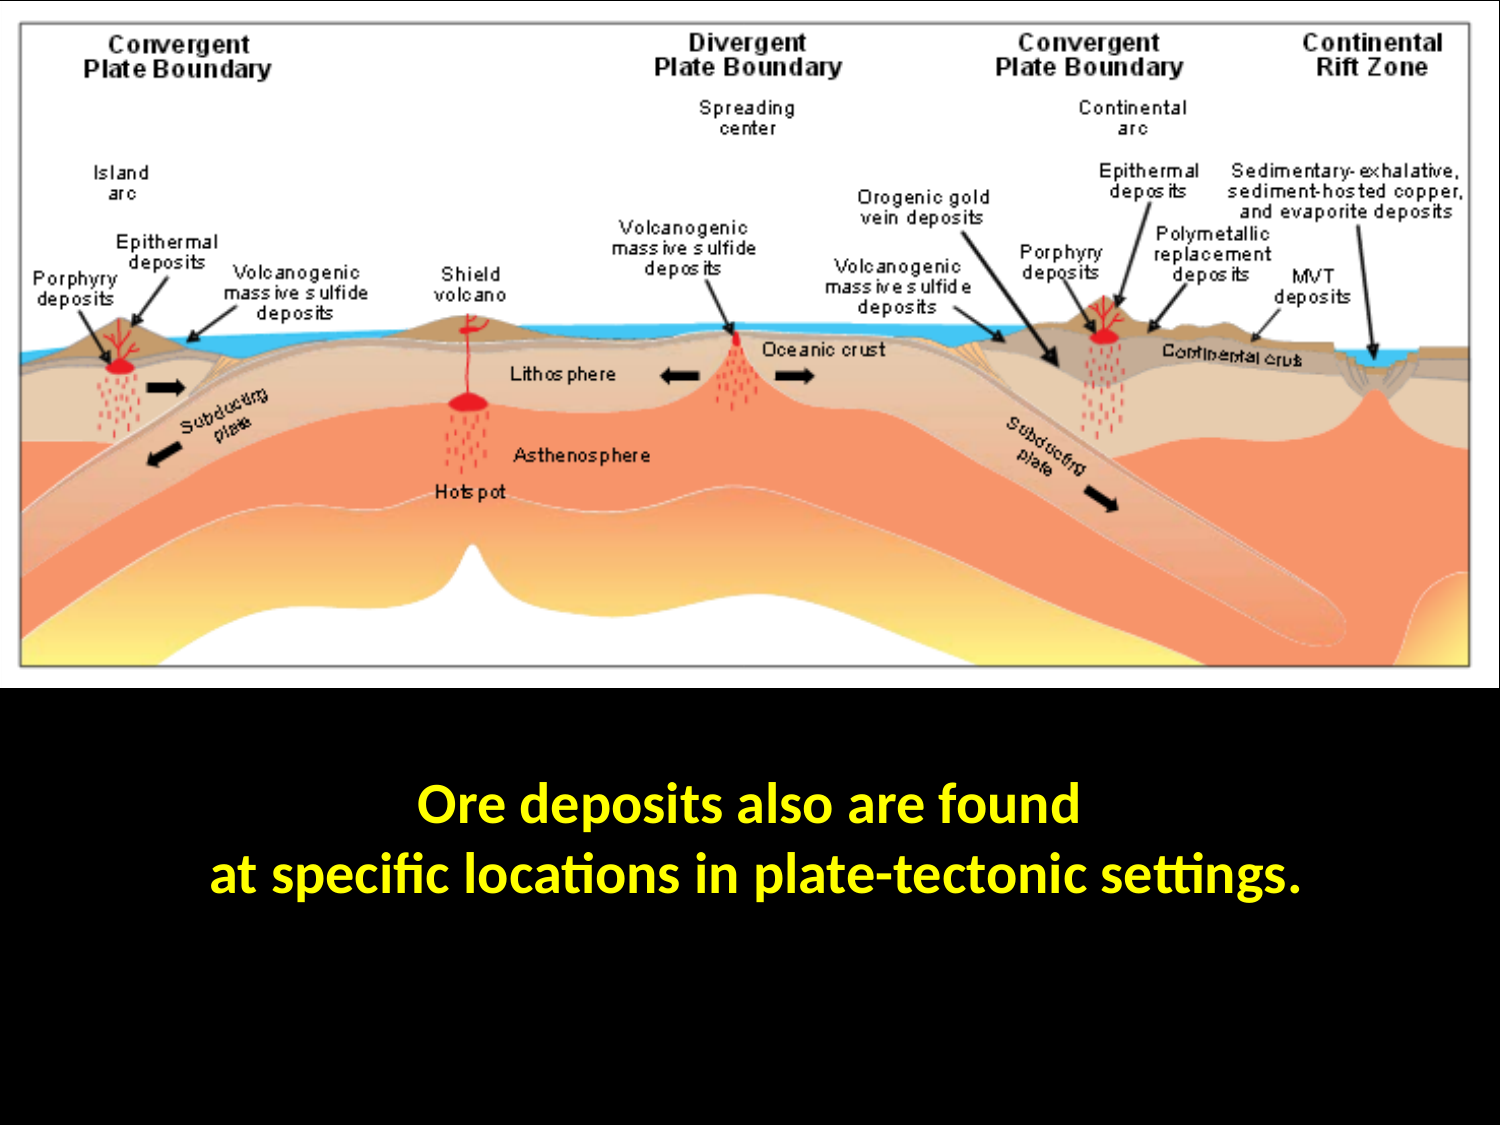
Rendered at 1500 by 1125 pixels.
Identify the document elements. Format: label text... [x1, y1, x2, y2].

text_box Ore deposits also are found at specific locations in plate-tectonic settings. [24, 696, 1488, 913]
picture [0, 0, 1499, 688]
